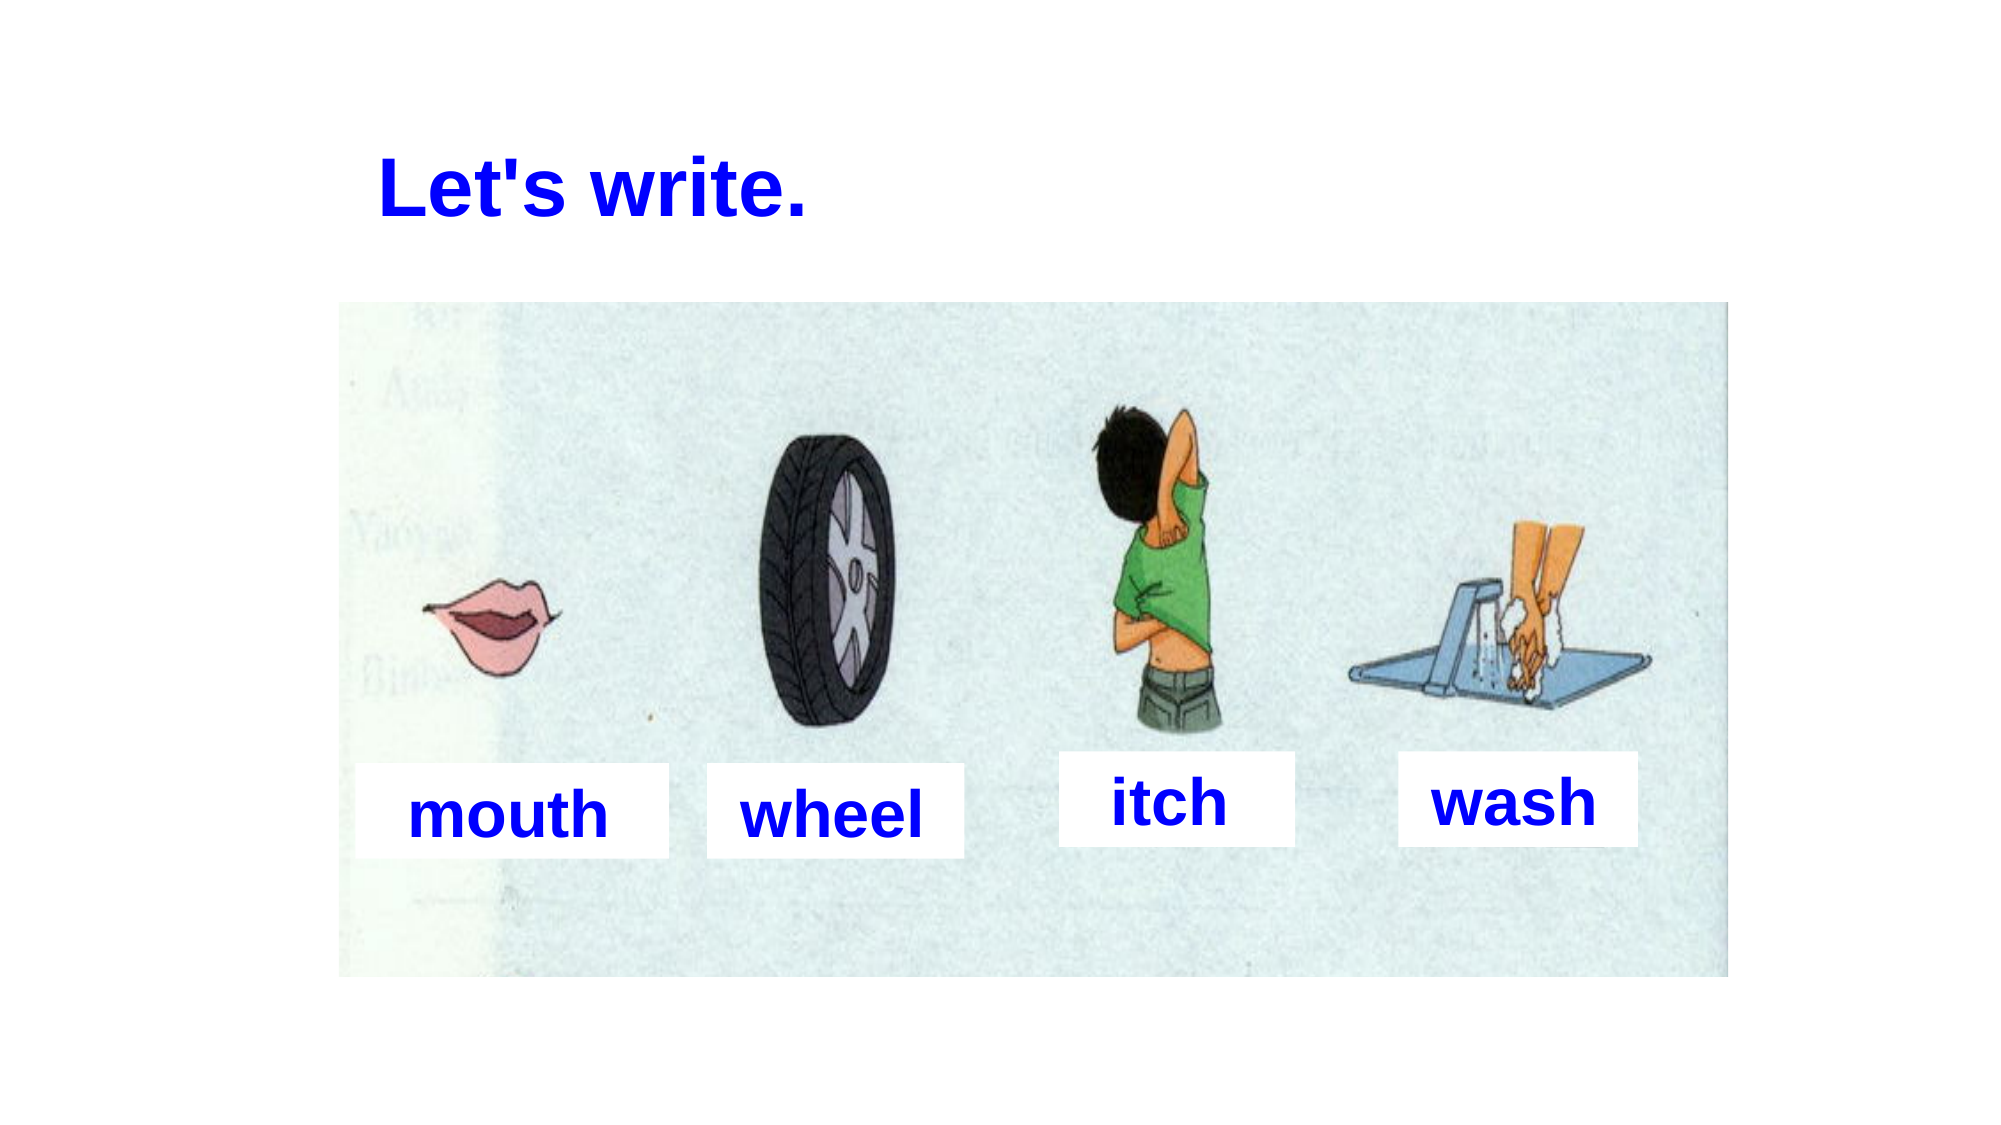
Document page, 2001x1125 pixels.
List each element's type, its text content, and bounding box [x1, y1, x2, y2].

text_box Let's write. [362, 125, 948, 241]
picture [338, 302, 1729, 977]
